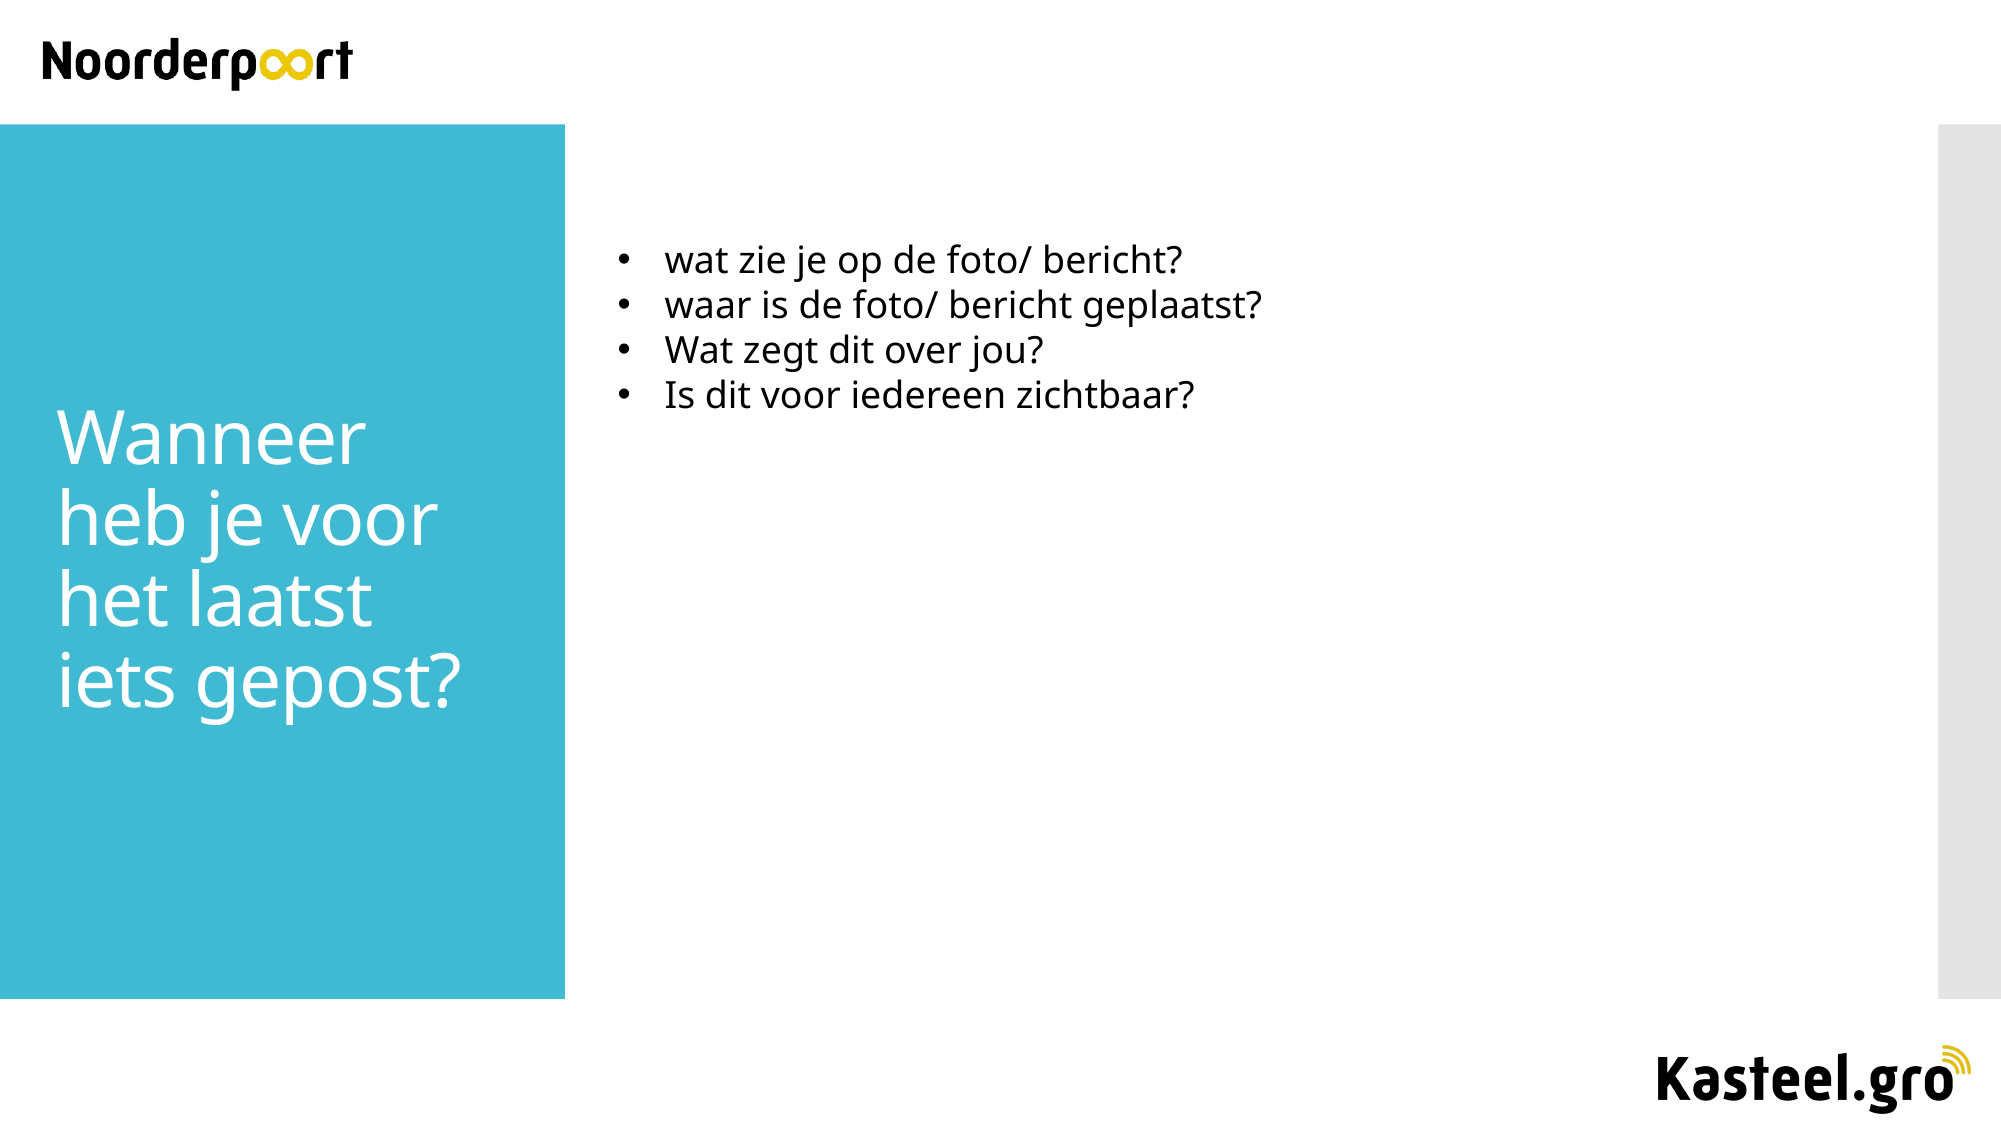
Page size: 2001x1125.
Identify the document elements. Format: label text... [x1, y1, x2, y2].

picture [41, 35, 354, 92]
text_box wat zie je op de foto/ bericht? waar is de foto/ bericht geplaatst? Wat zegt dit over jou? Is dit voor iedereen zichtbaar? [602, 228, 1397, 559]
title Wanneer heb je voor het laatst iets gepost? [41, 184, 525, 940]
picture [1657, 1045, 1971, 1114]
